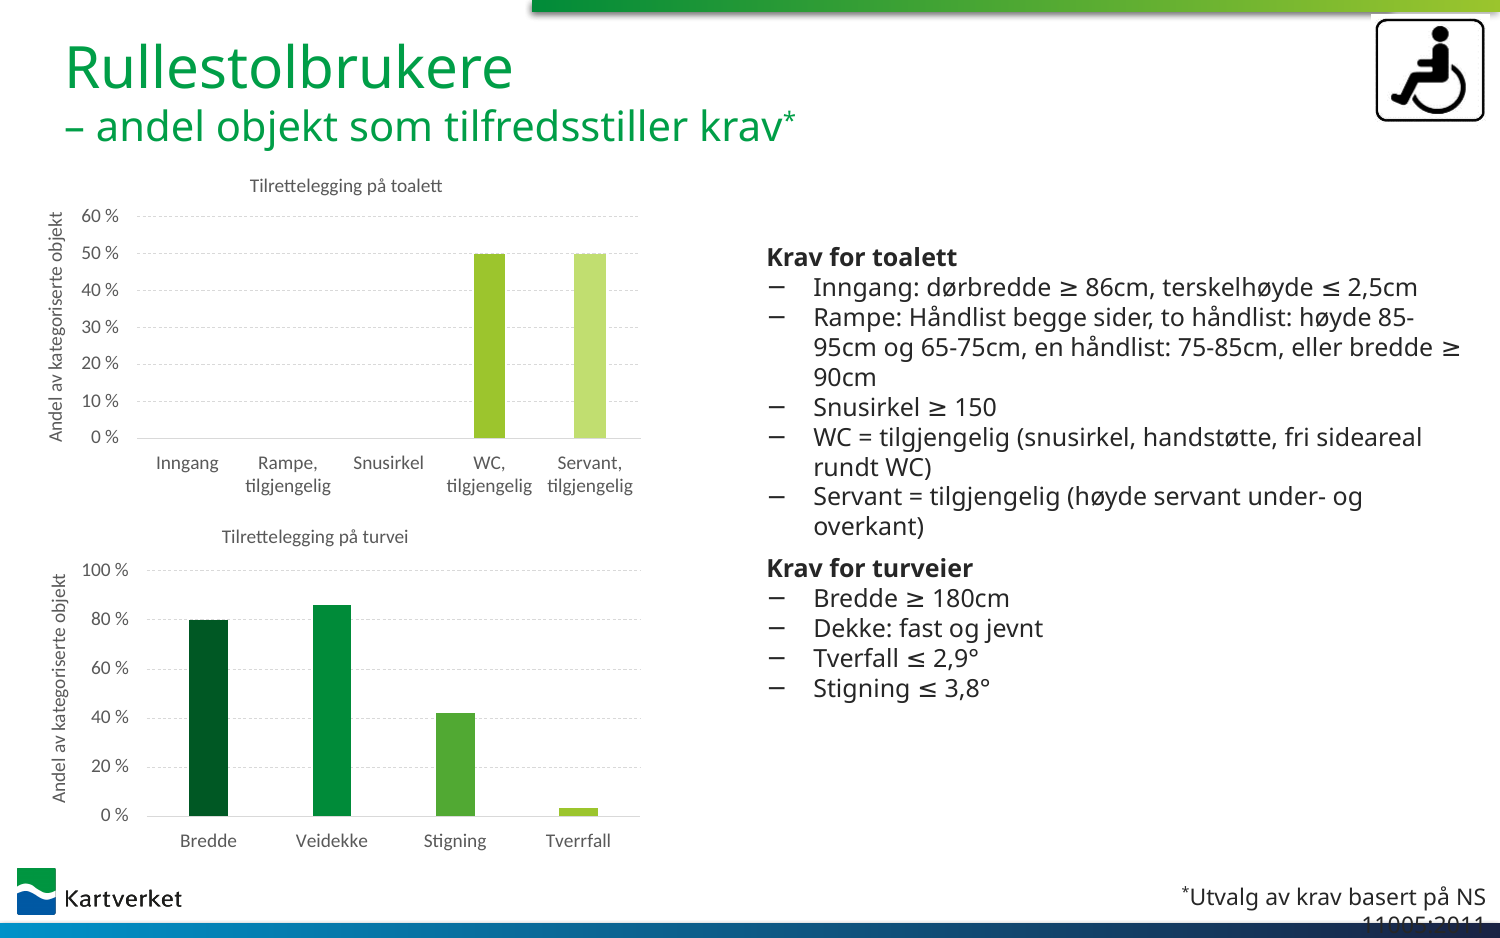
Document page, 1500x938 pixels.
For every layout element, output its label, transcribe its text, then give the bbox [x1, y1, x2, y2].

text_box Krav for toalett Inngang: dørbredde ≥ 86cm, terskelhøyde ≤ 2,5cm Rampe: Håndlist begge sider, to håndlist: høyde 85-95cm og 65-75cm, en håndlist: 75-85cm, eller bredde ≥ 90cm Snusirkel ≥ 150 WC = tilgjengelig (snusirkel, handstøtte, fri sideareal rundt WC) Servant = tilgjengelig (høyde servant under- og overkant) [751, 234, 1483, 545]
text_box Krav for turveier Bredde ≥ 180cm Dekke: fast og jevnt Tverfall ≤ 2,9° Stigning ≤ 3,8° [751, 545, 1483, 710]
text_box *Utvalg av krav basert på NS 11005:2011 [1068, 873, 1500, 938]
text_box Rullestolbrukere – andel objekt som tilfredsstiller krav* [49, 14, 1431, 158]
picture [41, 520, 652, 859]
picture [41, 166, 652, 505]
picture [1371, 13, 1491, 127]
